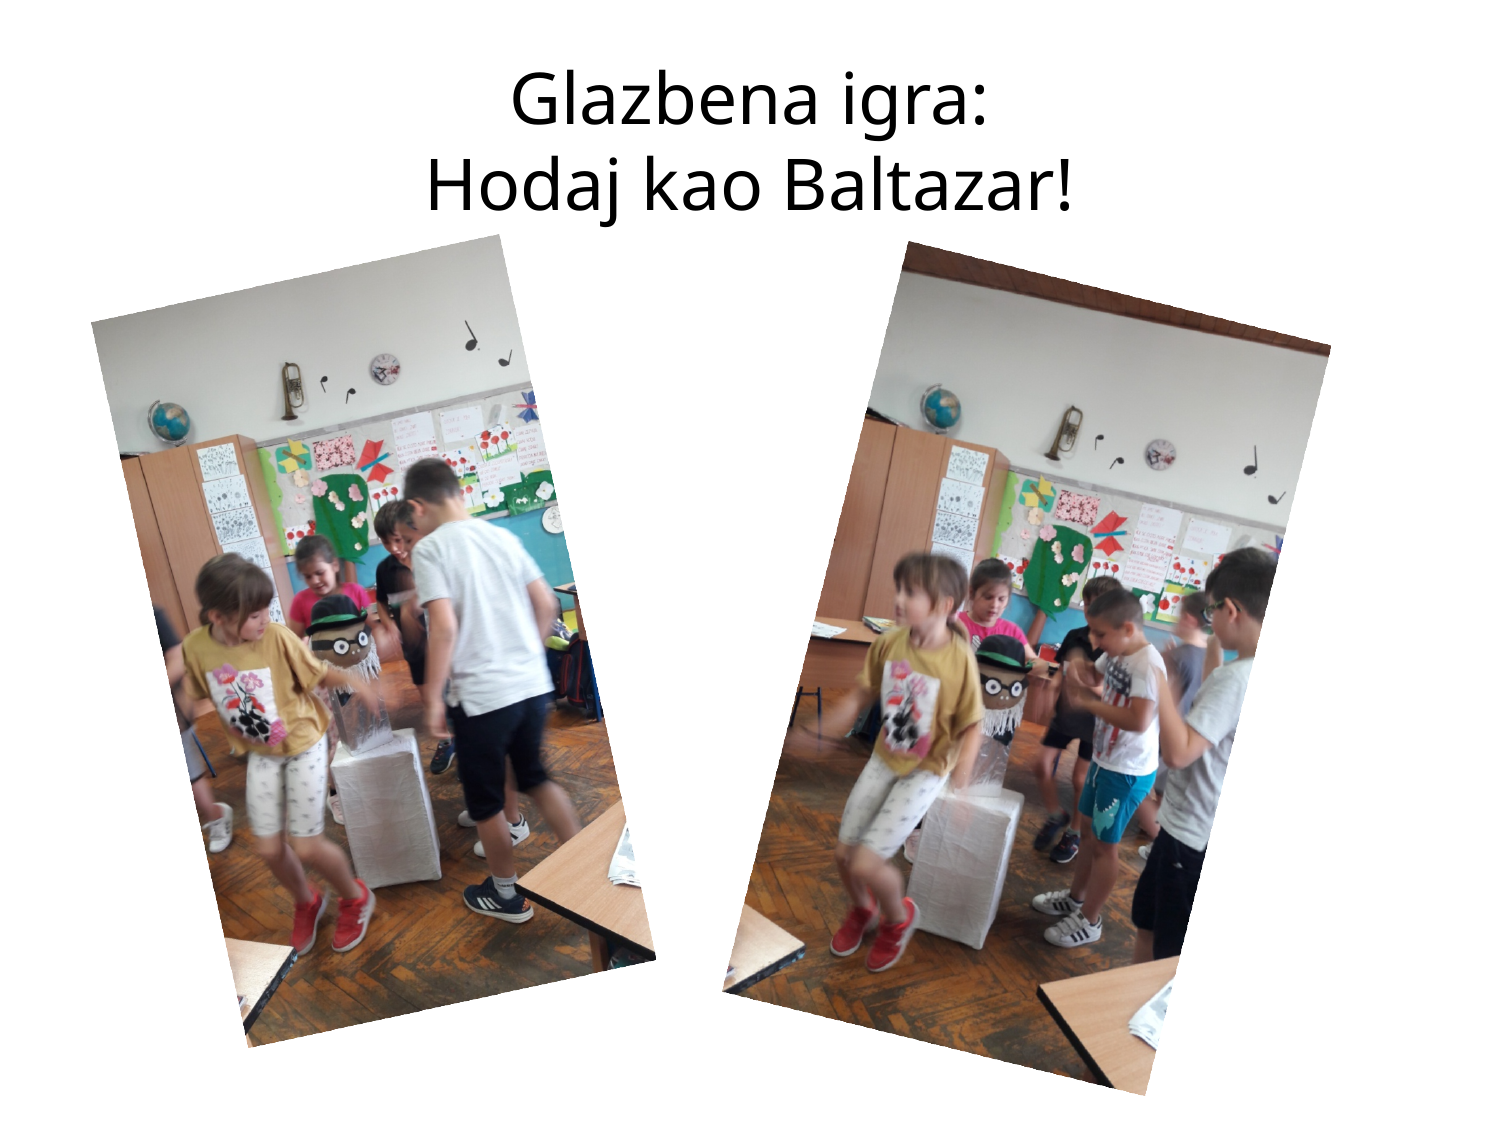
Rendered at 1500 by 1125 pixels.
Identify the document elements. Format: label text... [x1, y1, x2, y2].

picture [582, 619, 656, 976]
picture [241, 1013, 407, 1047]
title Glazbena igra: Hodaj kao Baltazar! [75, 45, 1425, 233]
picture [343, 235, 507, 269]
picture [722, 242, 1331, 1095]
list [163, 269, 582, 1013]
picture [91, 308, 163, 650]
